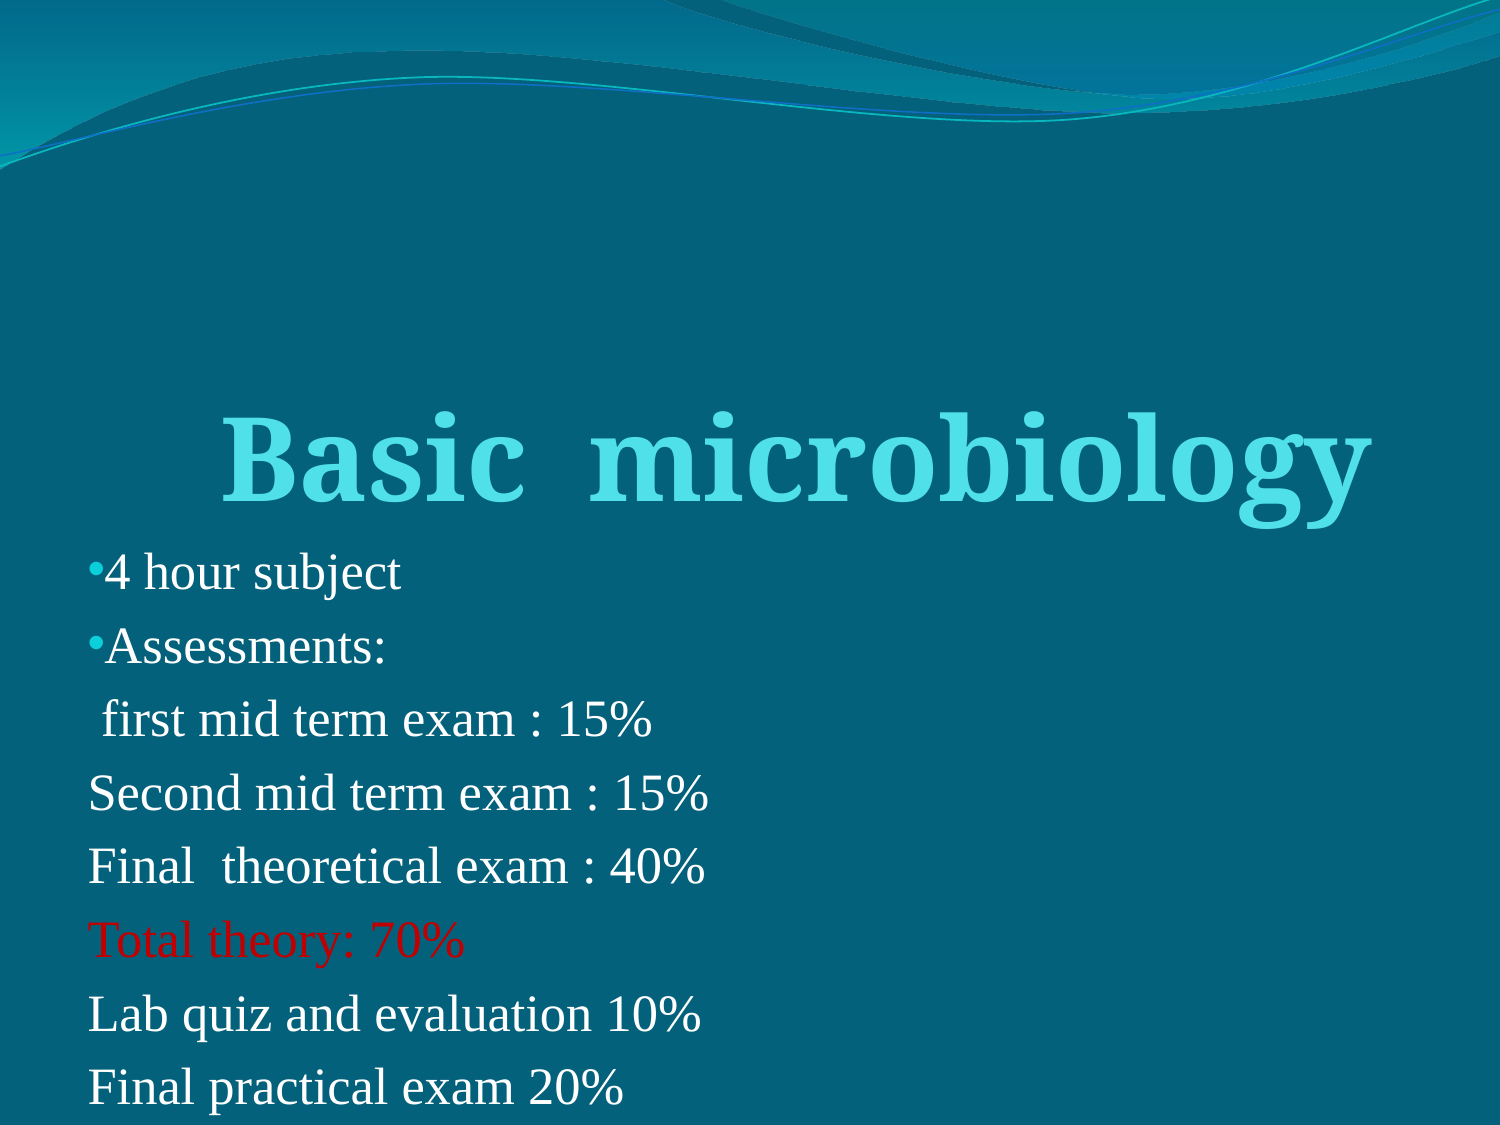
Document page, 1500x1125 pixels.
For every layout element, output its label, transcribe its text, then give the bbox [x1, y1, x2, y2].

title Basic microbiology [87, 224, 1376, 525]
subtitle 4 hour subject Assessments: first mid term exam : 15% Second mid term exam : 15% Final theoretical exam : 40% Total theory: 70% Lab quiz and evaluation 10% Final practical exam 20% [87, 529, 1376, 1125]
